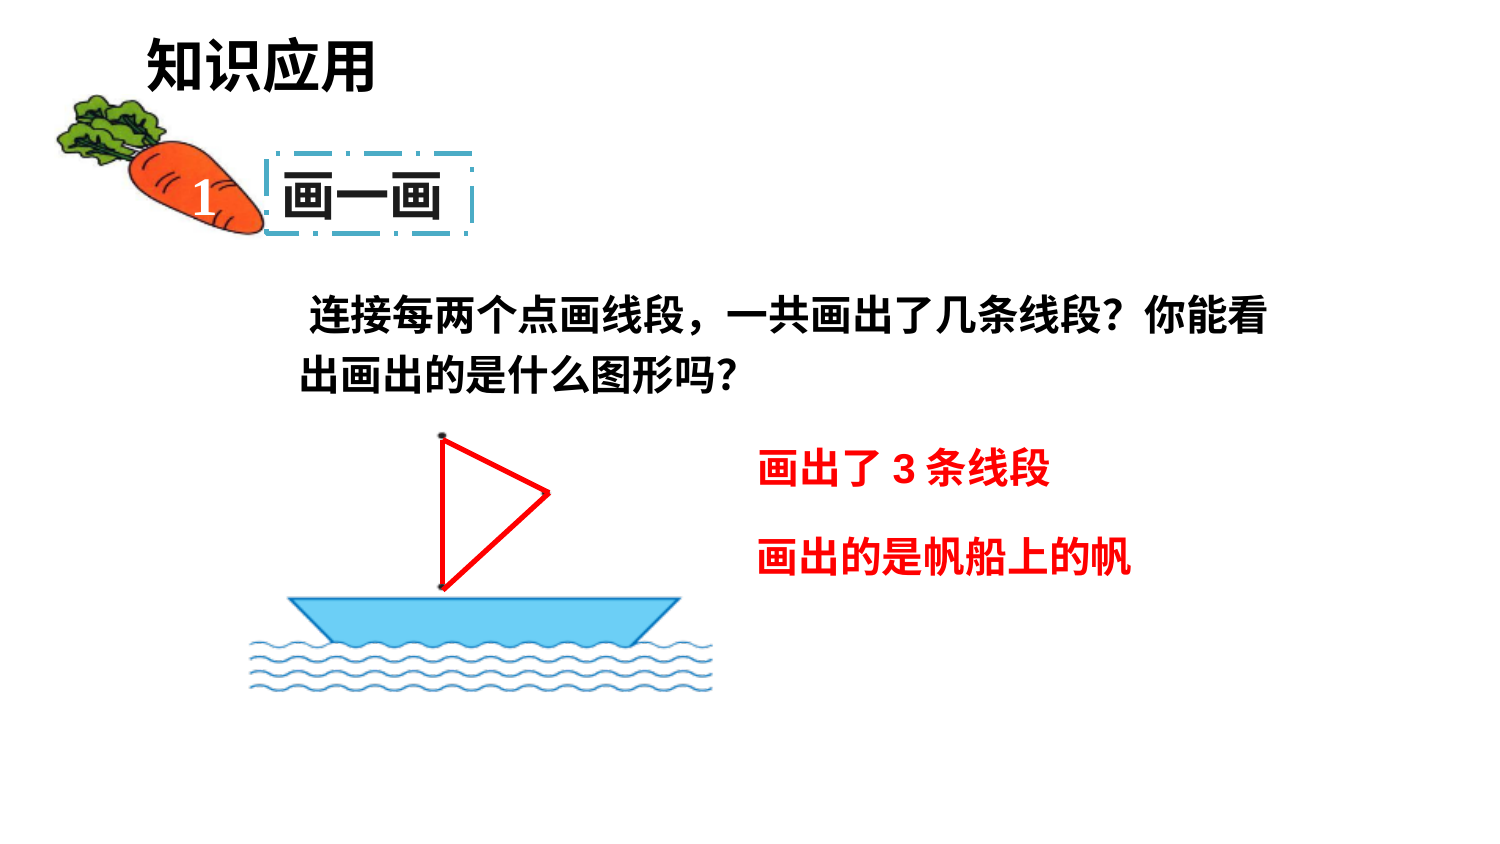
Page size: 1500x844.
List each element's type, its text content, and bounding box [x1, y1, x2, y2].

text_box 画出了3条线段 [742, 424, 1192, 500]
text_box 连接每两个点画线段，一共画出了几条线段？你能看出画出的是什么图形吗？ [246, 271, 1298, 406]
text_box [442, 492, 550, 591]
text_box 画出的是帆船上的帆 [741, 513, 1387, 588]
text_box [54, 94, 473, 240]
text_box 知识应用 [131, 21, 419, 92]
picture [246, 423, 724, 704]
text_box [442, 439, 550, 492]
